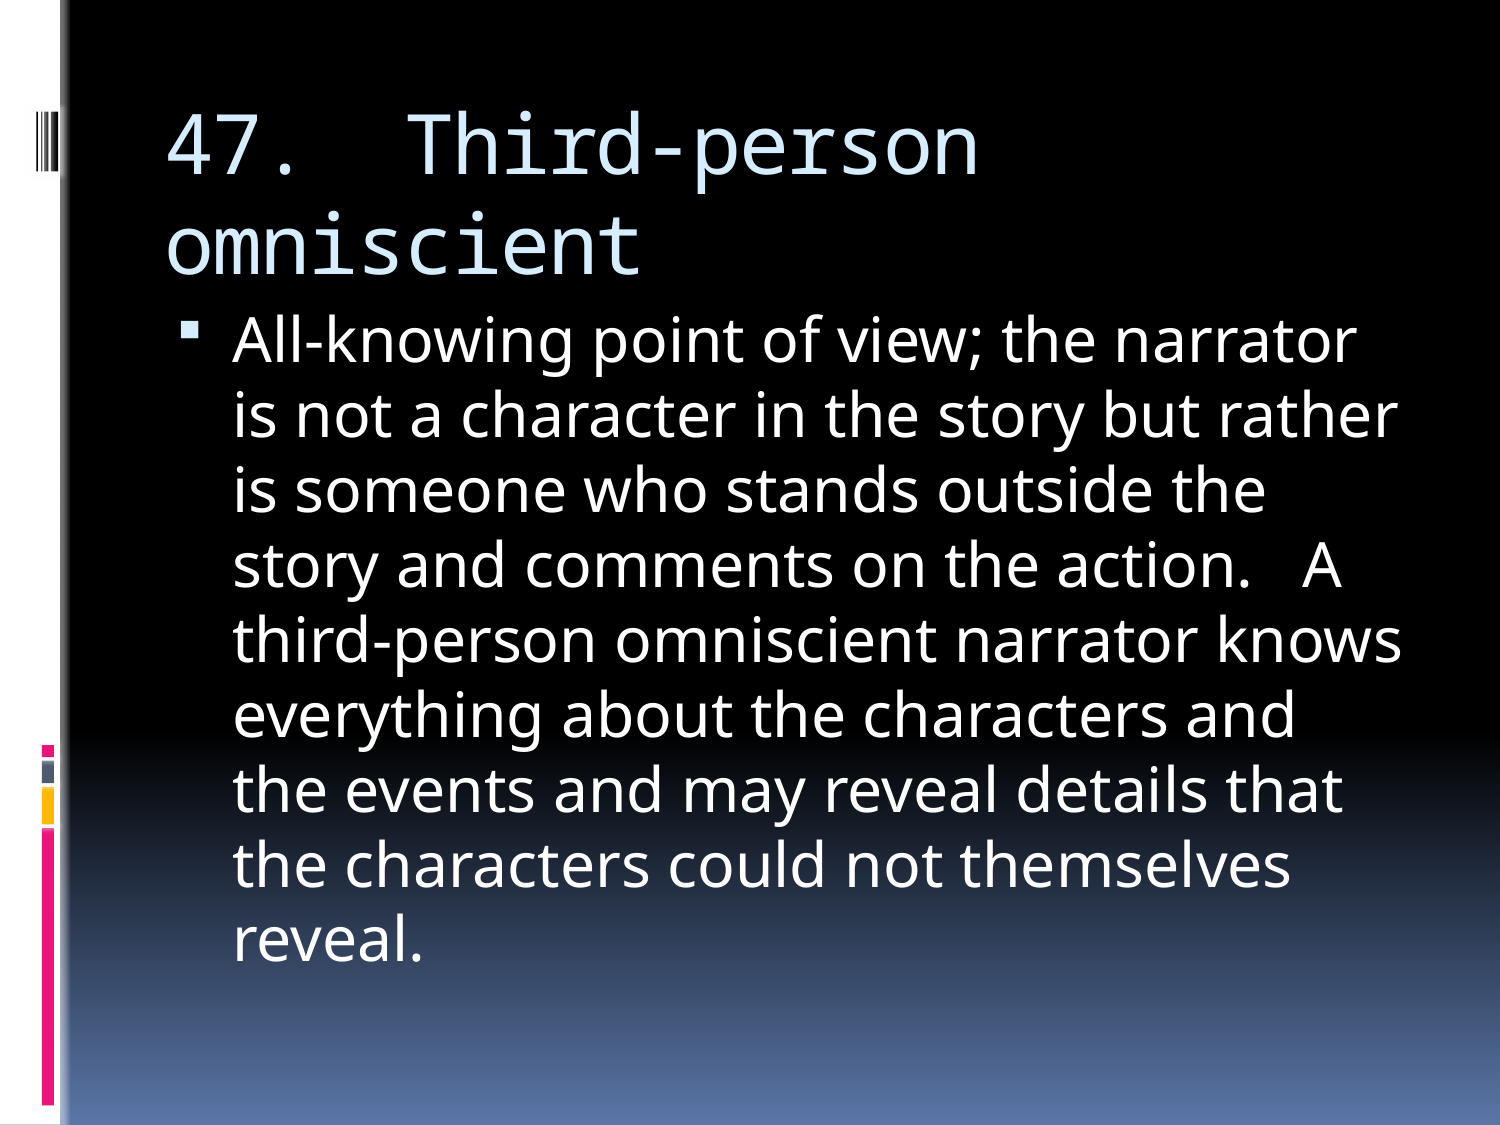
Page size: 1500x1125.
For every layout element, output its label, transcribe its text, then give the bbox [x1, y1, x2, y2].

list All-knowing point of view; the narrator is not a character in the story but rather is someone who stands outside the story and comments on the action. A third-person omniscient narrator knows everything about the characters and the events and may reveal details that the characters could not themselves reveal. [150, 292, 1425, 1043]
title 47. Third-person omniscient [150, 83, 1425, 234]
